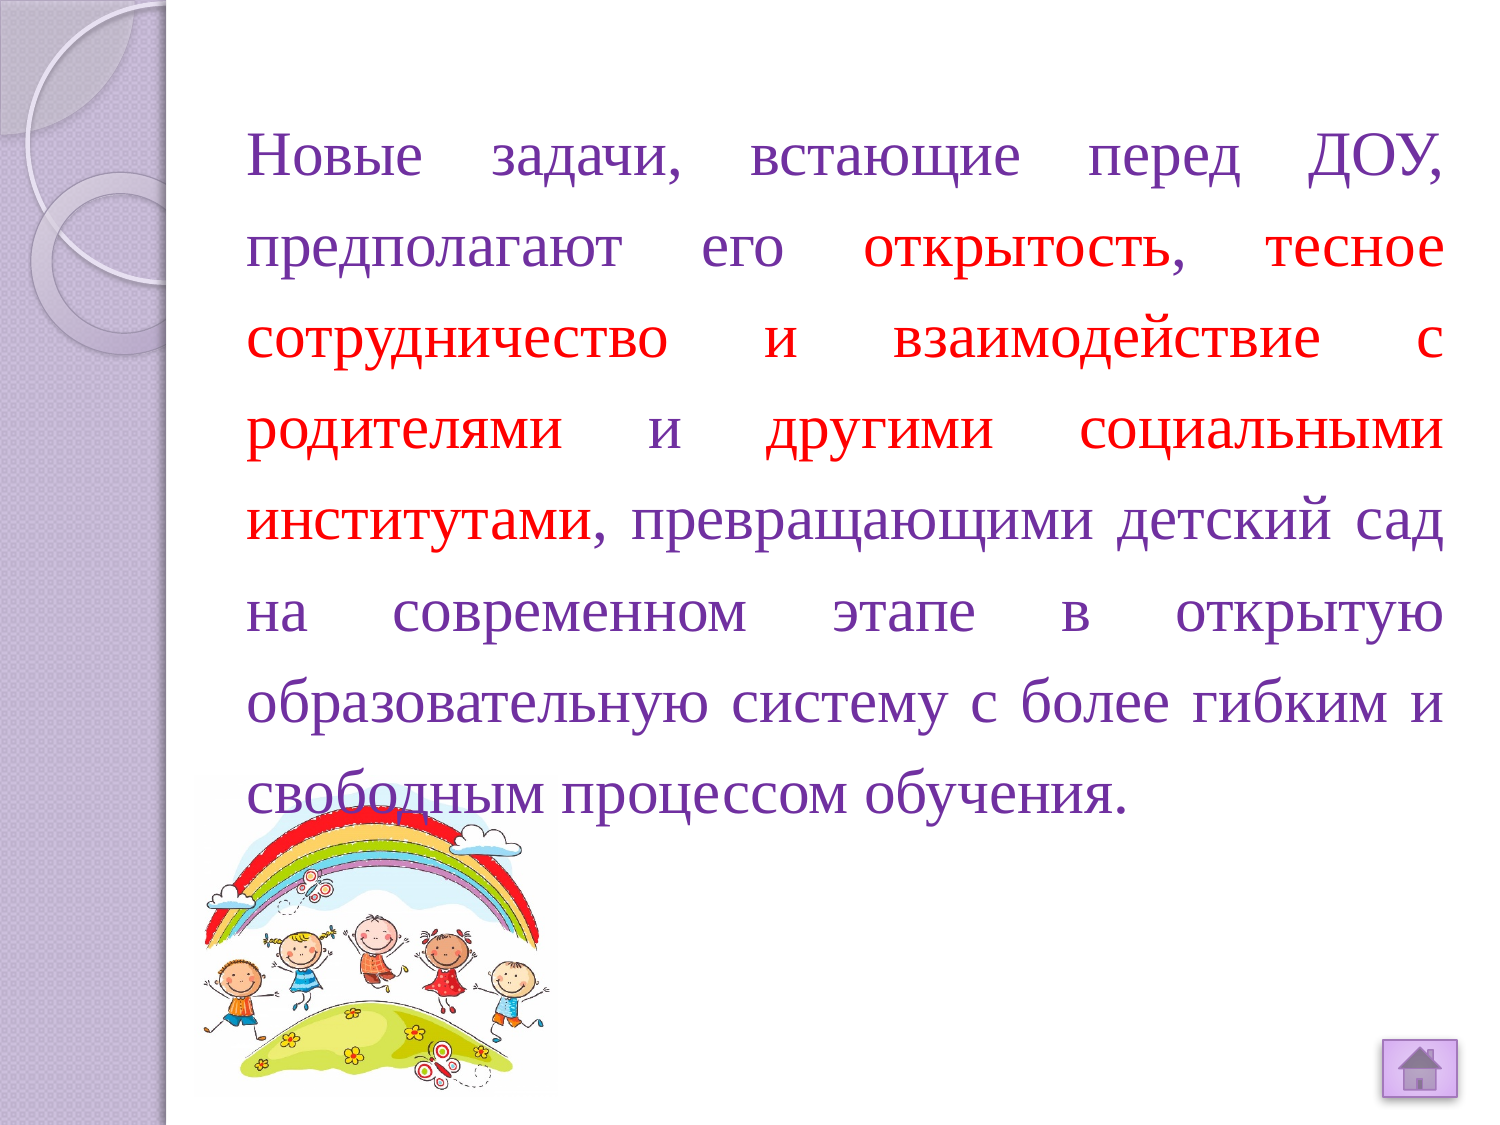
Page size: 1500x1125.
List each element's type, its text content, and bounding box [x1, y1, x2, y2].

text_box [1382, 1039, 1458, 1098]
picture [194, 774, 559, 1098]
list Новые задачи, встающие перед ДОУ, предполагают его открытость, тесное сотрудничество и взаимодействие с родителями и другими социальными институтами, превращающими детский сад на современном этапе в открытую образовательную систему с более гибким и свободным процессом обучения. [218, 90, 1461, 846]
